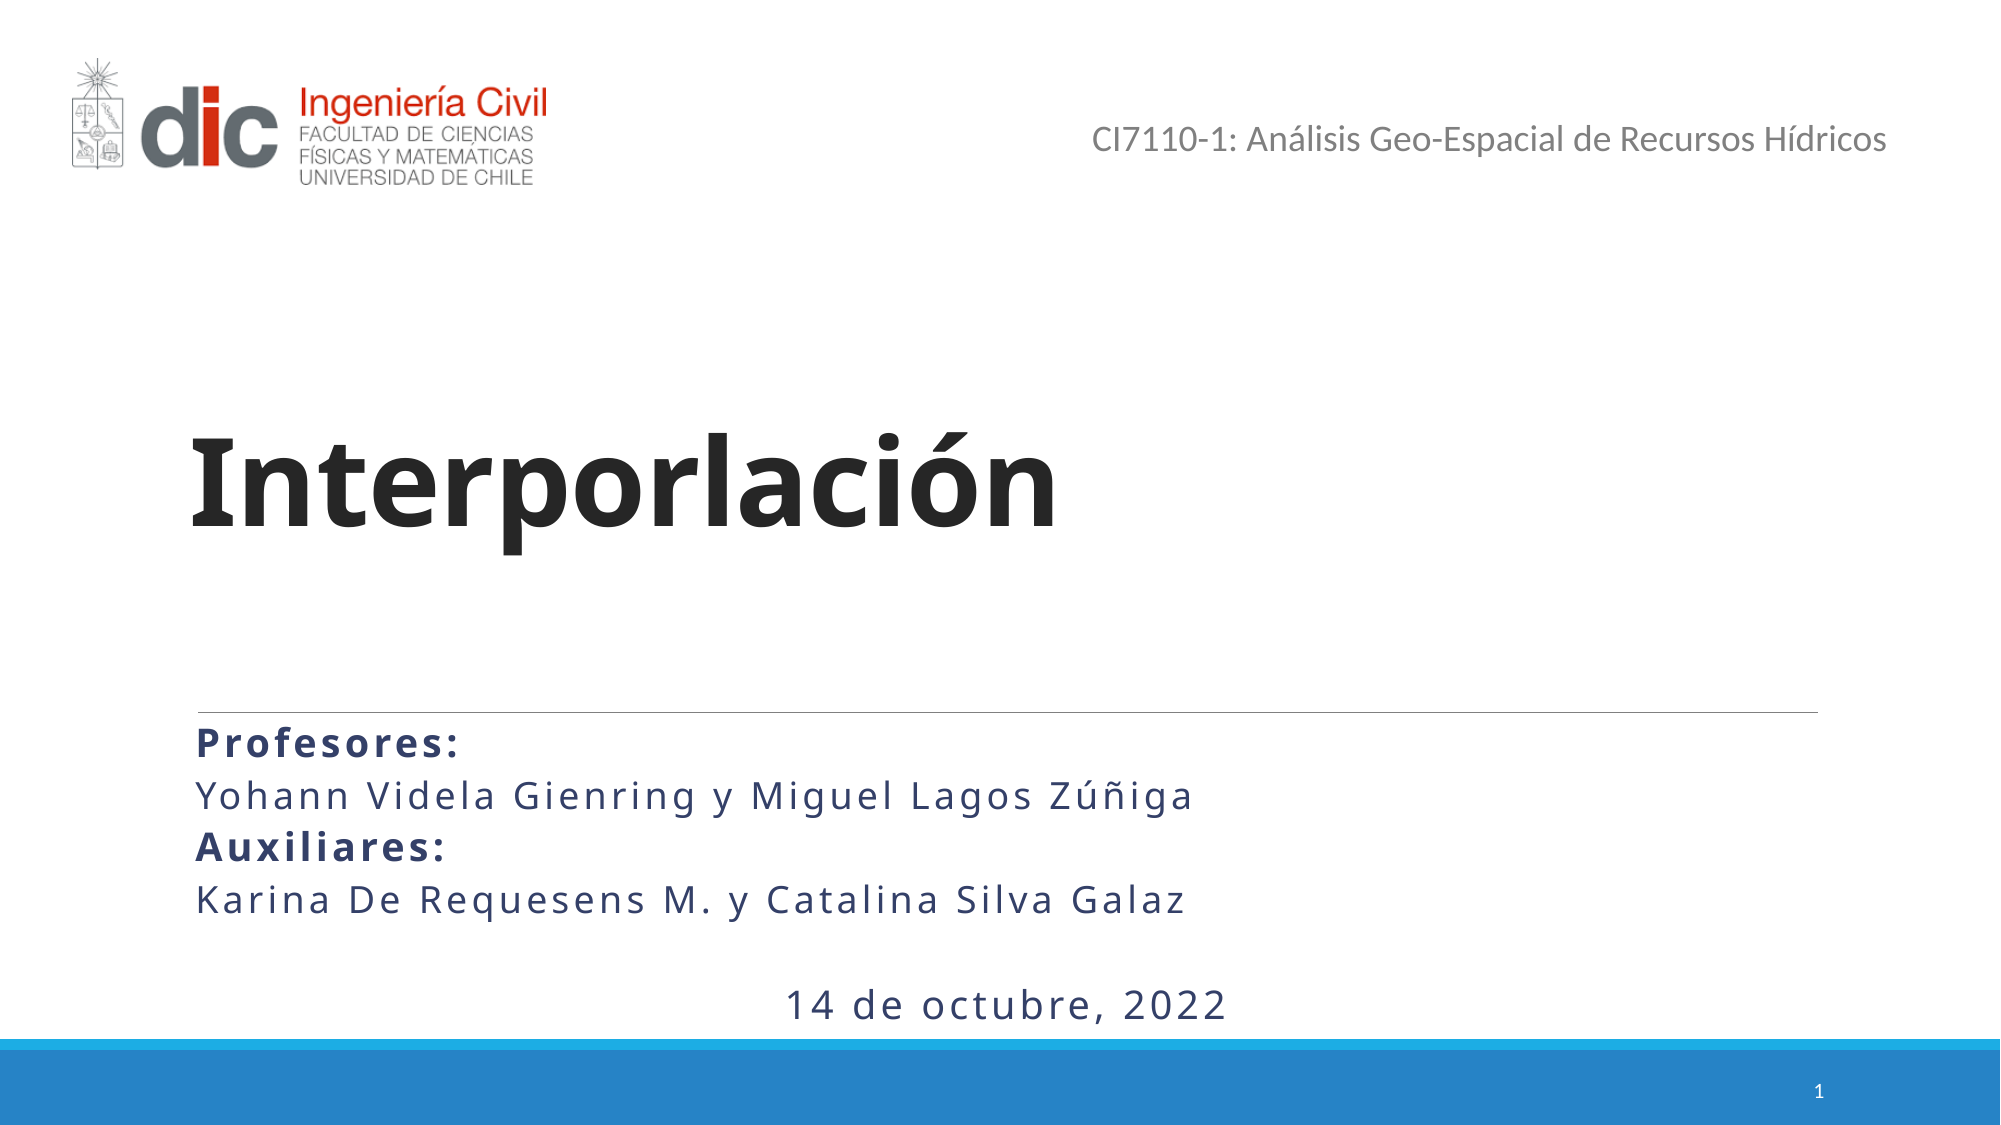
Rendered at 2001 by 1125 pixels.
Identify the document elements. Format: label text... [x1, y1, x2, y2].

slide_number 1 [1624, 1059, 1840, 1120]
subtitle Profesores: Yohann Videla Gienring y Miguel Lagos Zúñiga Auxiliares: Karina De Requesens M. y Catalina Silva Galaz 14 de octubre, 2022 [180, 730, 1831, 1037]
title Interporlación [174, 418, 1968, 707]
text_box CI7110-1: Análisis Geo-Espacial de Recursos Hídricos [1077, 106, 1939, 167]
picture [71, 58, 547, 186]
